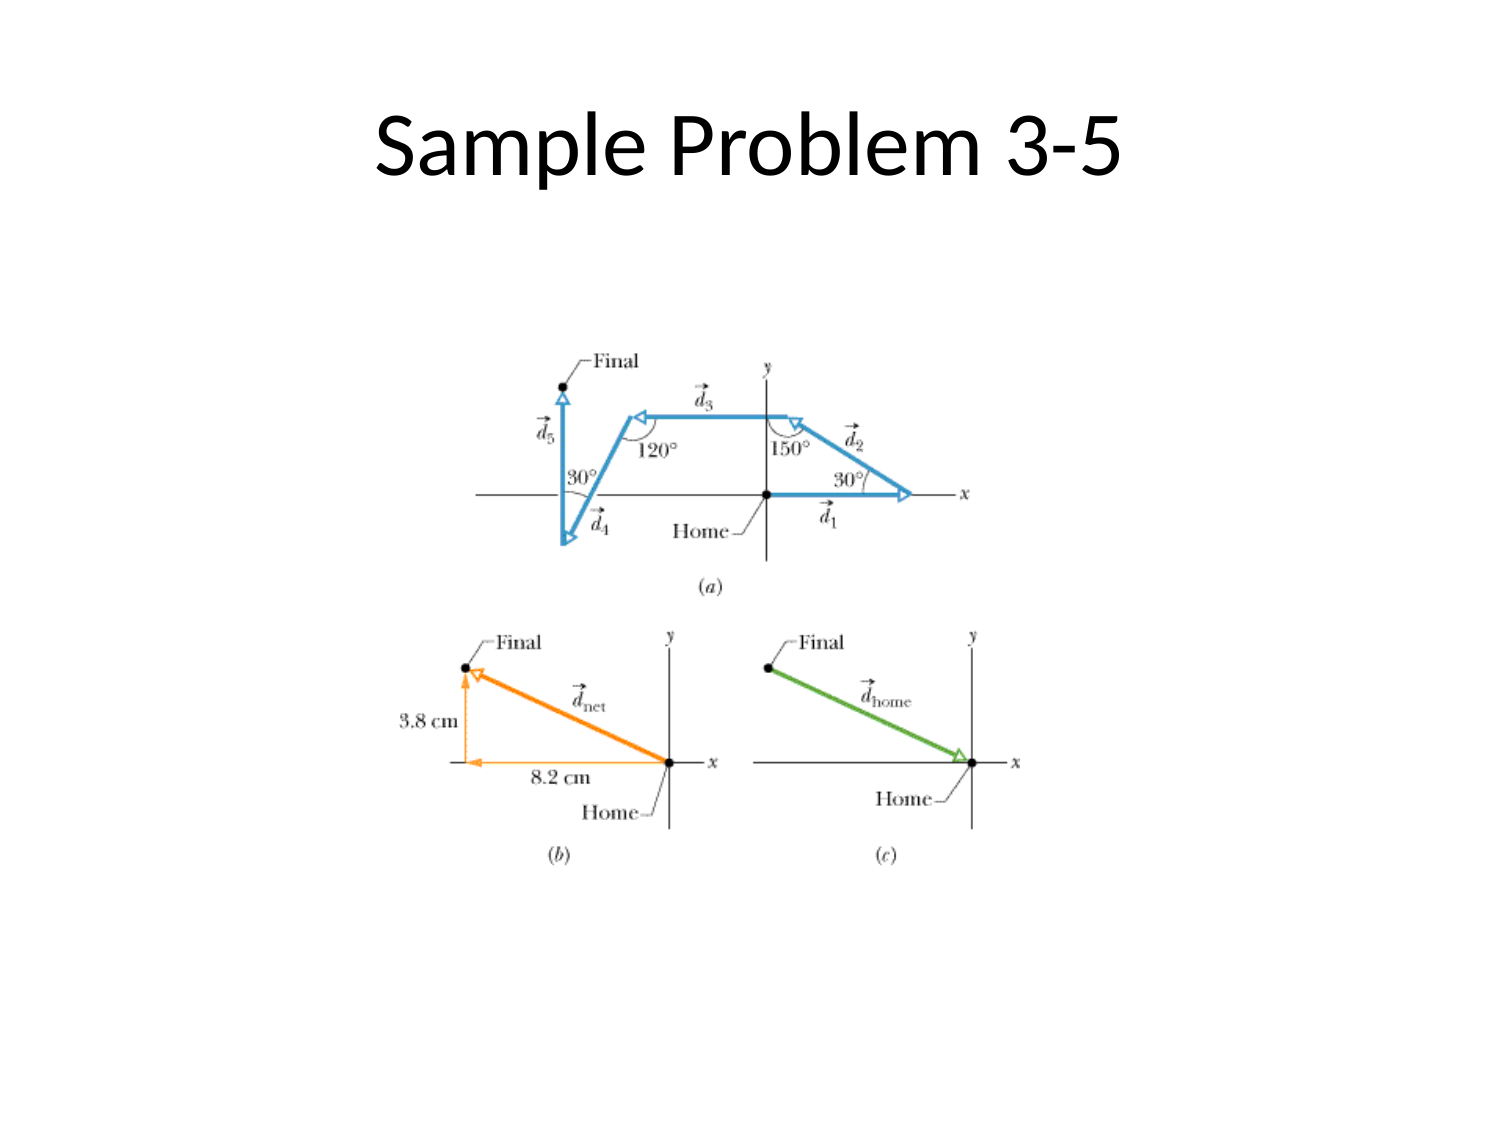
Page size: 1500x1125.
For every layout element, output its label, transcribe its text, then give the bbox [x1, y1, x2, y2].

picture [399, 349, 1020, 868]
title Sample Problem 3-5 [75, 45, 1425, 233]
